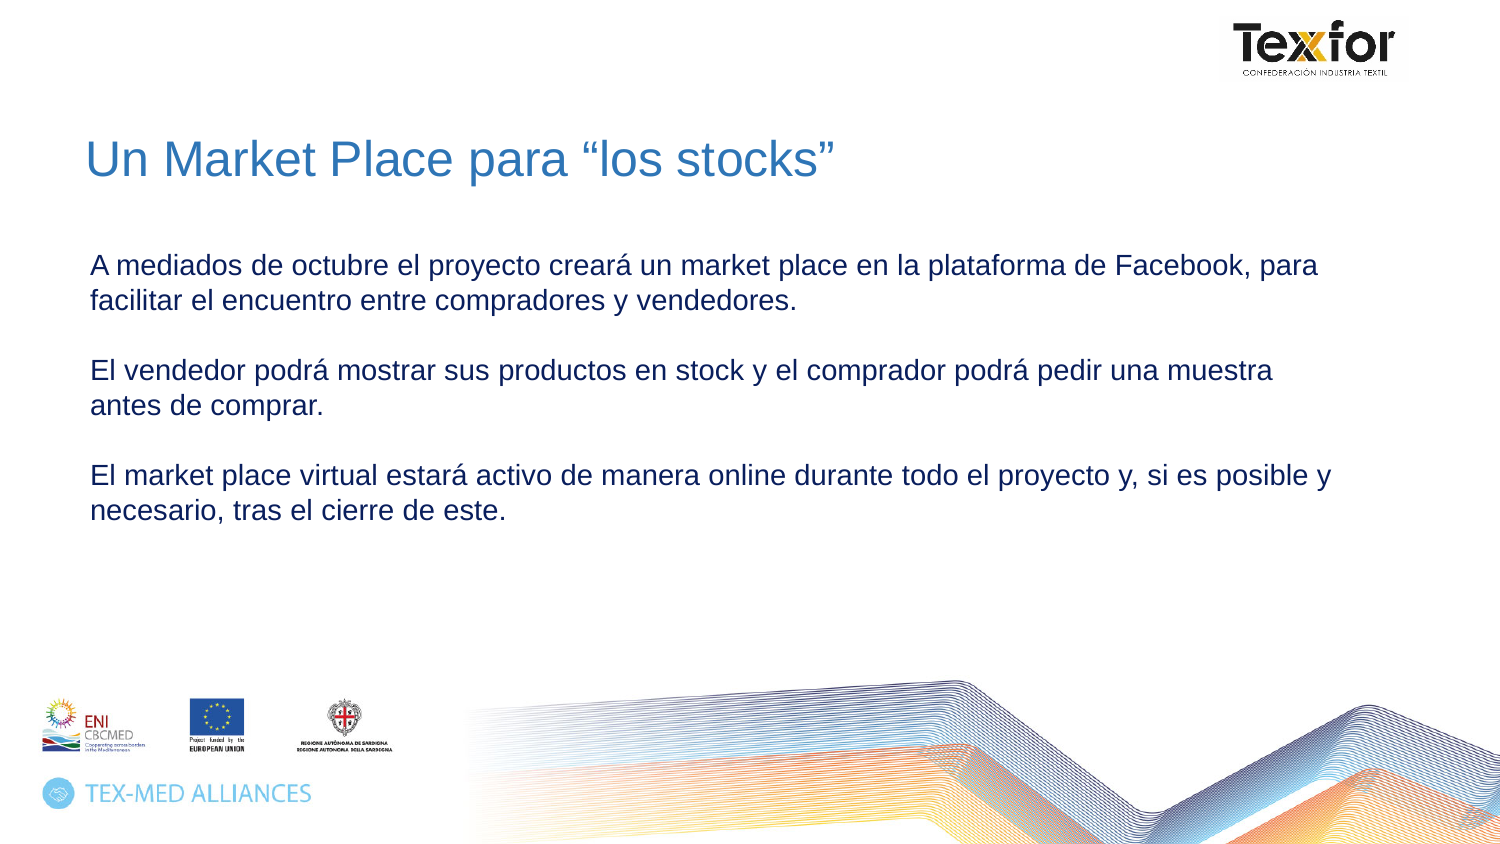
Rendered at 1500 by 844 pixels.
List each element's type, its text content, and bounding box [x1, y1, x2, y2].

picture [0, 0, 1500, 844]
text_box Un Market Place para “los stocks” [79, 121, 1475, 193]
text_box A mediados de octubre el proyecto creará un market place en la plataforma de Facebook, para facilitar el encuentro entre compradores y vendedores. El vendedor podrá mostrar sus productos en stock y el comprador podrá pedir una muestra antes de comprar. El market place virtual estará activo de manera online durante todo el proyecto y, si es posible y necesario, tras el cierre de este. [82, 238, 1356, 534]
